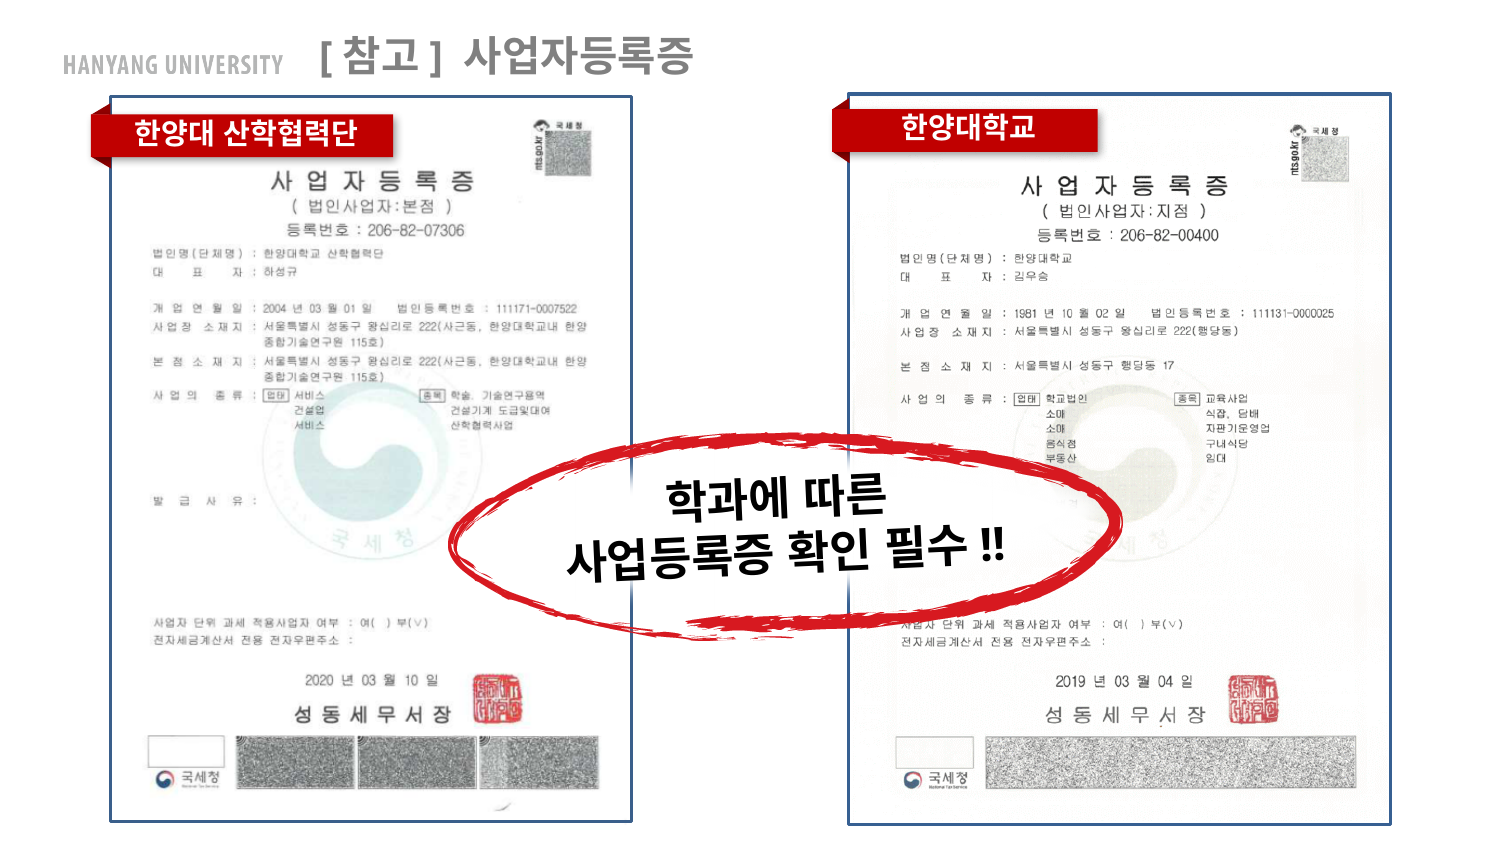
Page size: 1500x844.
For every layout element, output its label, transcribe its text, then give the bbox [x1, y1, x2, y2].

picture [112, 96, 633, 826]
picture [849, 95, 1389, 823]
text_box [참고] 사업자등록증 [303, 21, 710, 87]
picture [64, 55, 283, 74]
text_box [805, 97, 1133, 164]
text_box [436, 432, 1133, 641]
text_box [60, 102, 433, 169]
